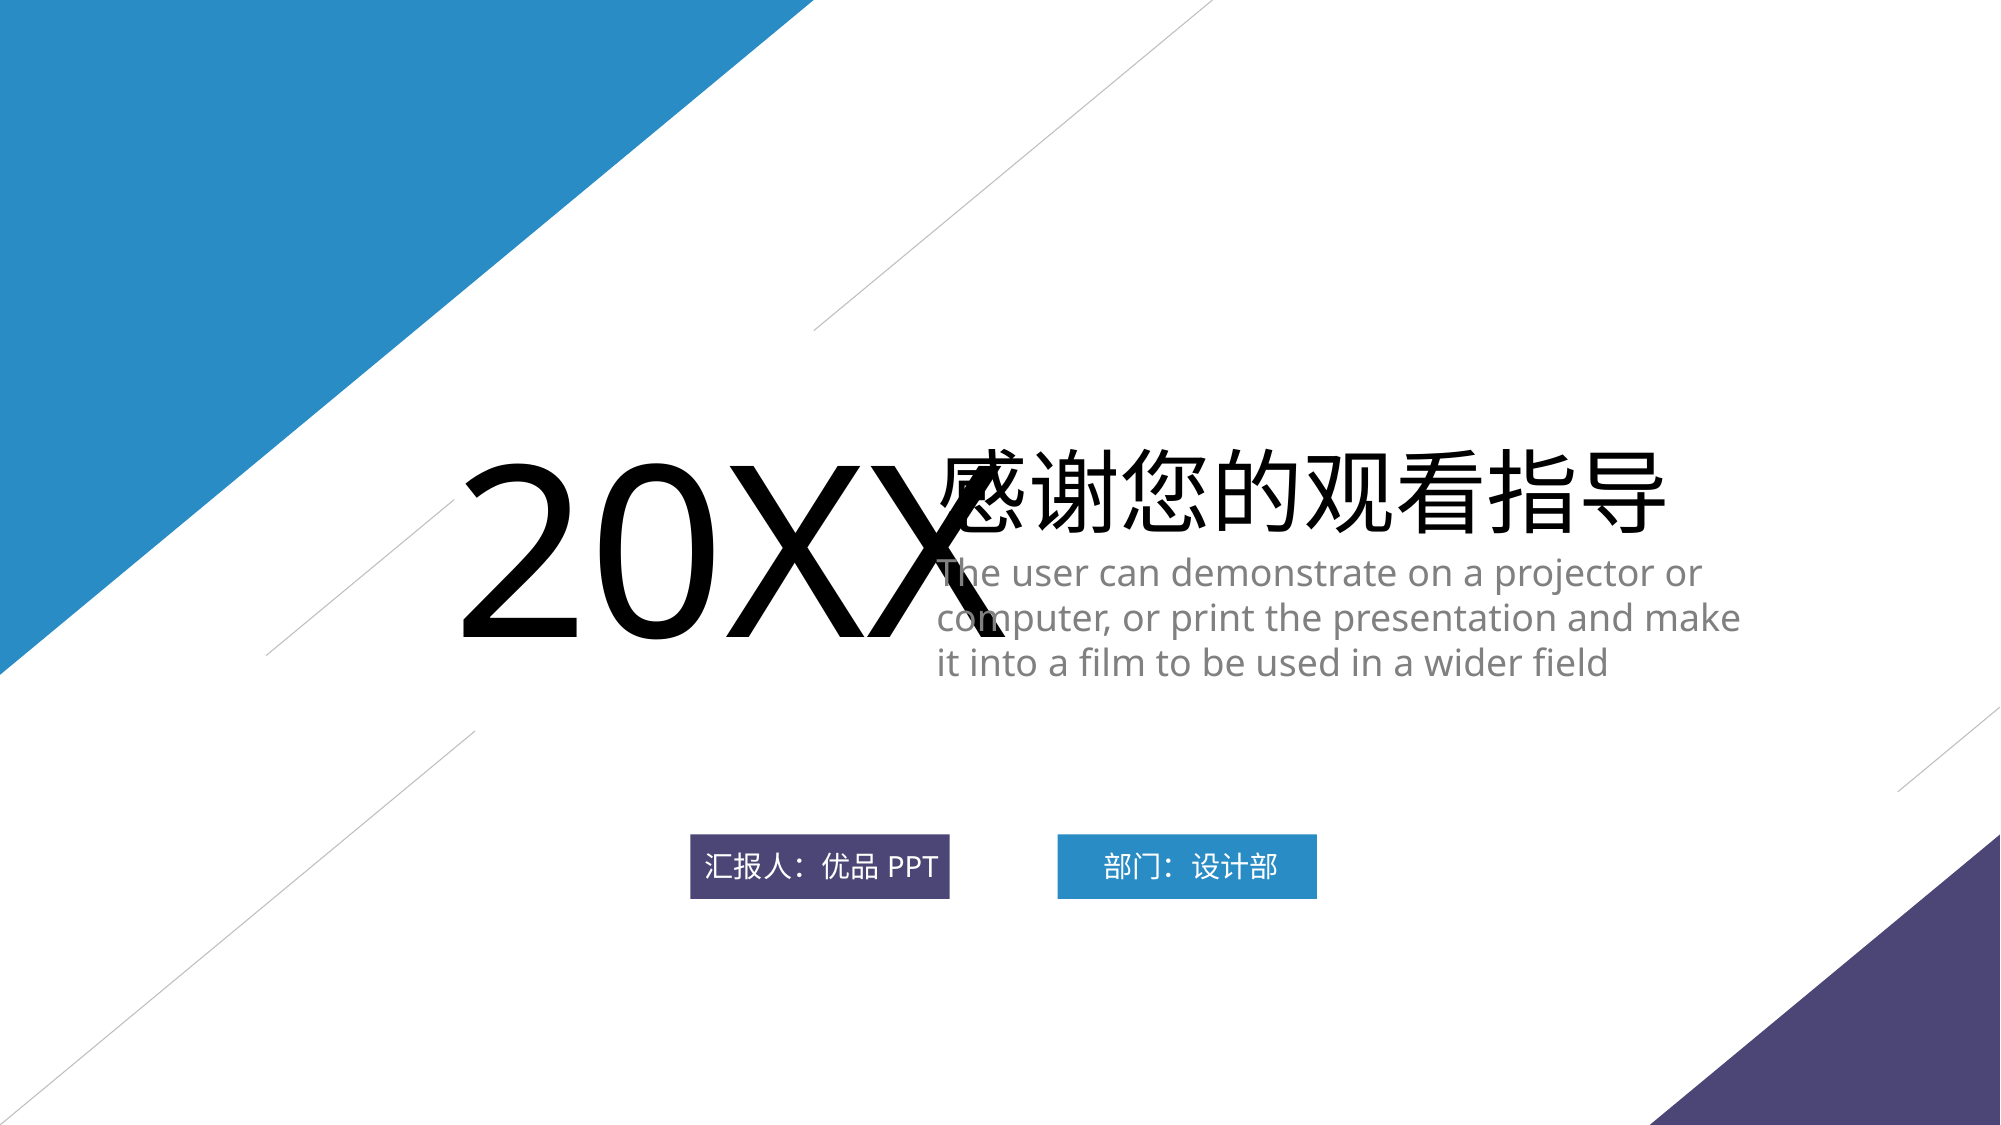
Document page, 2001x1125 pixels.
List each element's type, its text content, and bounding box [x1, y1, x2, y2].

text_box [689, 833, 951, 840]
text_box [1648, 833, 2000, 1125]
text_box The user can demonstrate on a projector or computer, or print the presentation and make it into a film to be used in a wider field [921, 541, 1759, 691]
text_box 20XX [437, 390, 1022, 693]
text_box [0, 0, 813, 677]
text_box 汇报人：优品PPT [689, 840, 954, 891]
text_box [813, 0, 1213, 331]
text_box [0, 731, 475, 1125]
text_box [1897, 707, 2000, 792]
text_box [689, 891, 951, 900]
text_box [1056, 833, 1318, 900]
text_box 感谢您的观看指导 [921, 427, 1686, 541]
text_box 部门：设计部 [1088, 840, 1294, 891]
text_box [266, 499, 455, 656]
